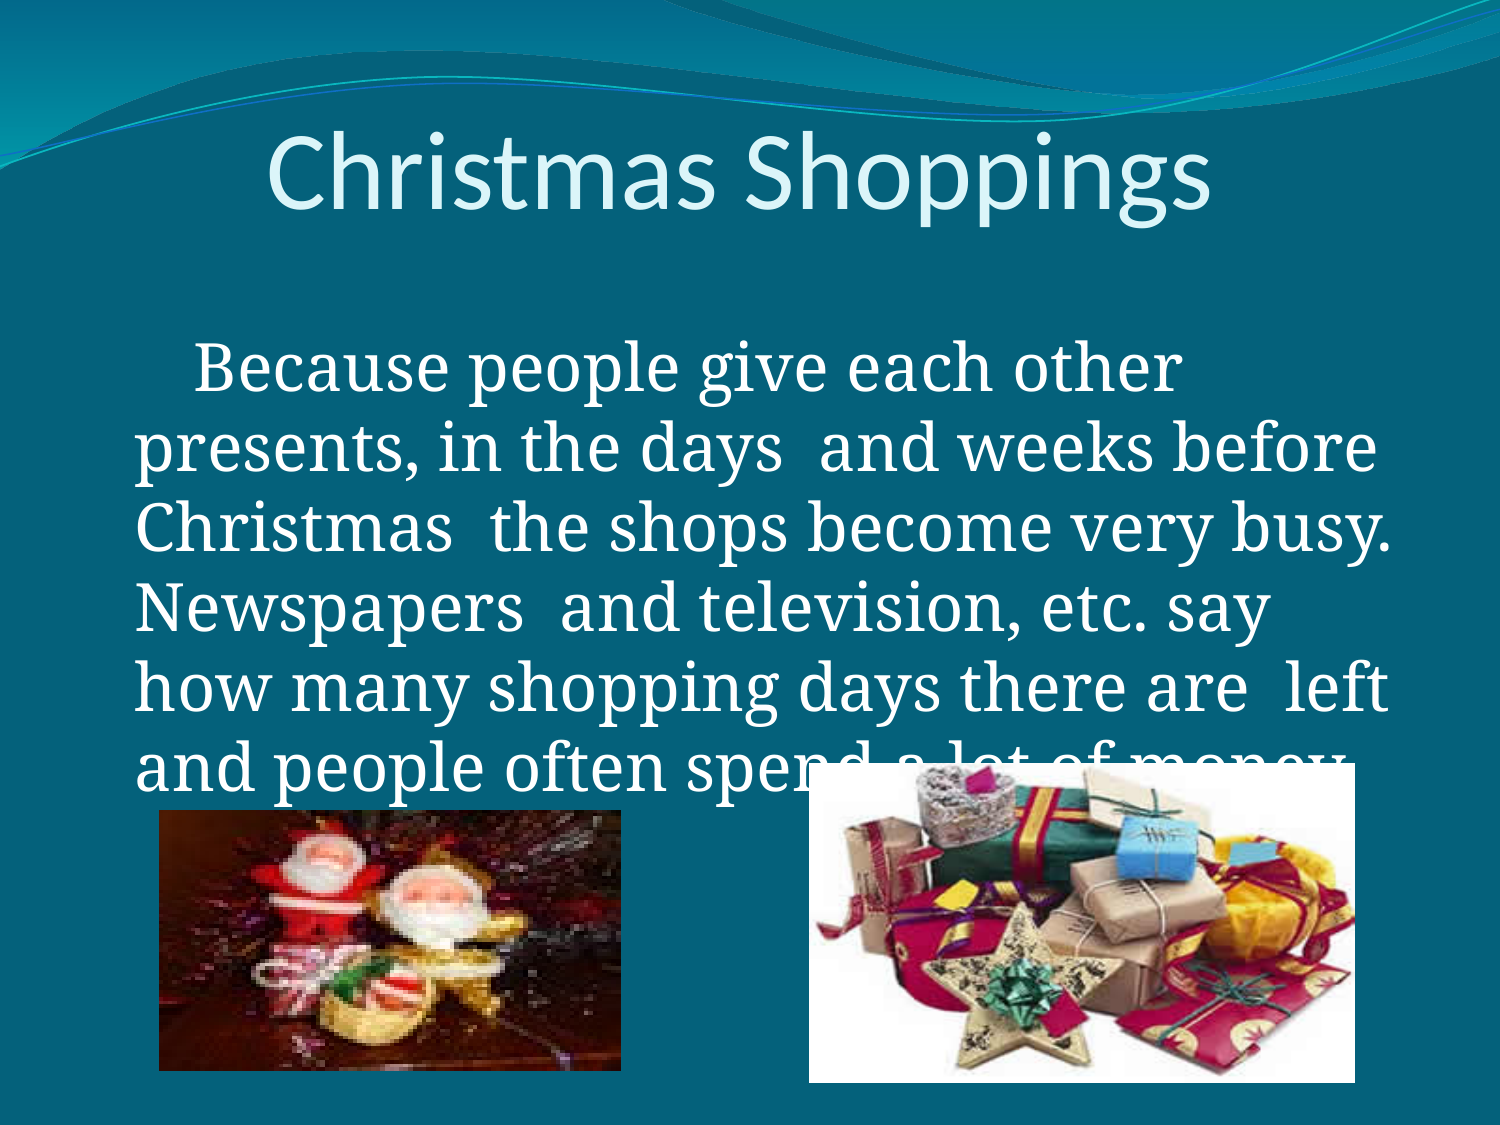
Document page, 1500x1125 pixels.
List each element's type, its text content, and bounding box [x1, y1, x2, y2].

list Because people give each other presents, in the days and weeks before Christmas the shops become very busy. Newspapers and television, etc. say how many shopping days there are left and people often spend a lot of money. [75, 317, 1425, 1038]
picture [160, 811, 620, 1070]
title Christmas Shoppings [64, 66, 1415, 232]
picture [808, 763, 1354, 1082]
